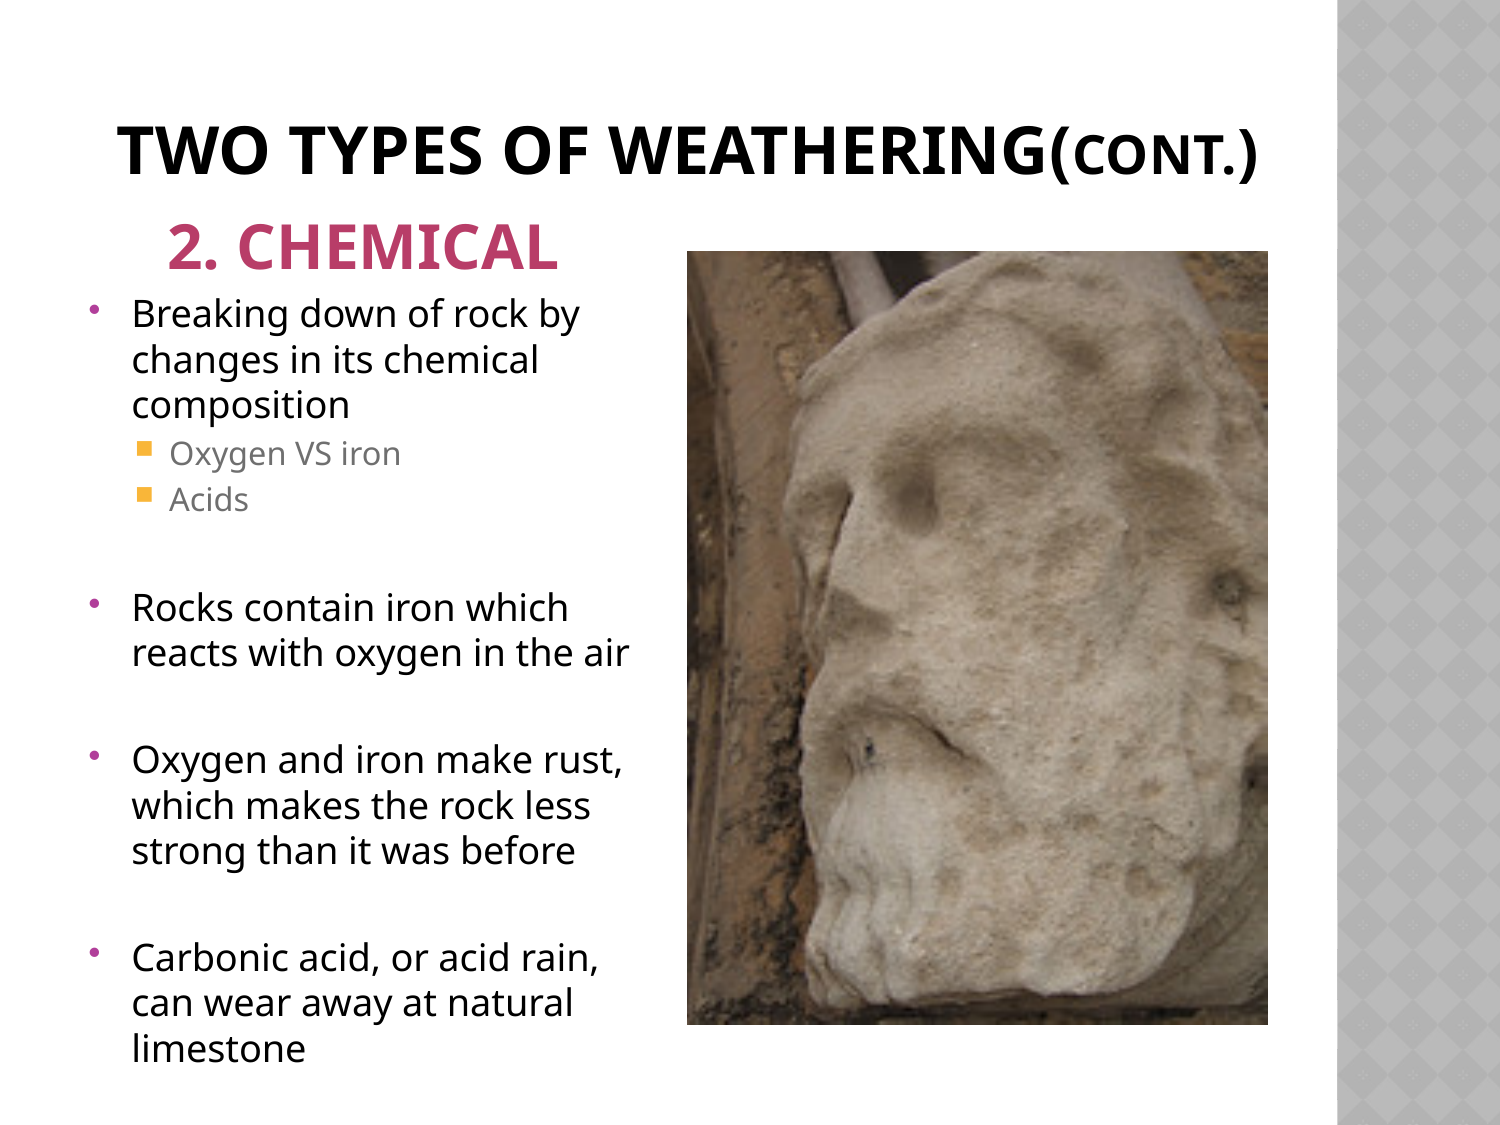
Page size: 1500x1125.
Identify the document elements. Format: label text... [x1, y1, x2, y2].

title Two types of Weathering(cont.) [75, 52, 1300, 188]
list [687, 251, 1269, 1026]
list 2. CHEMICAL Breaking down of rock by changes in its chemical composition Oxygen VS iron Acids Rocks contain iron which reacts with oxygen in the air Oxygen and iron make rust, which makes the rock less strong than it was before Carbonic acid, or acid rain, can wear away at natural limestone [75, 200, 653, 1125]
